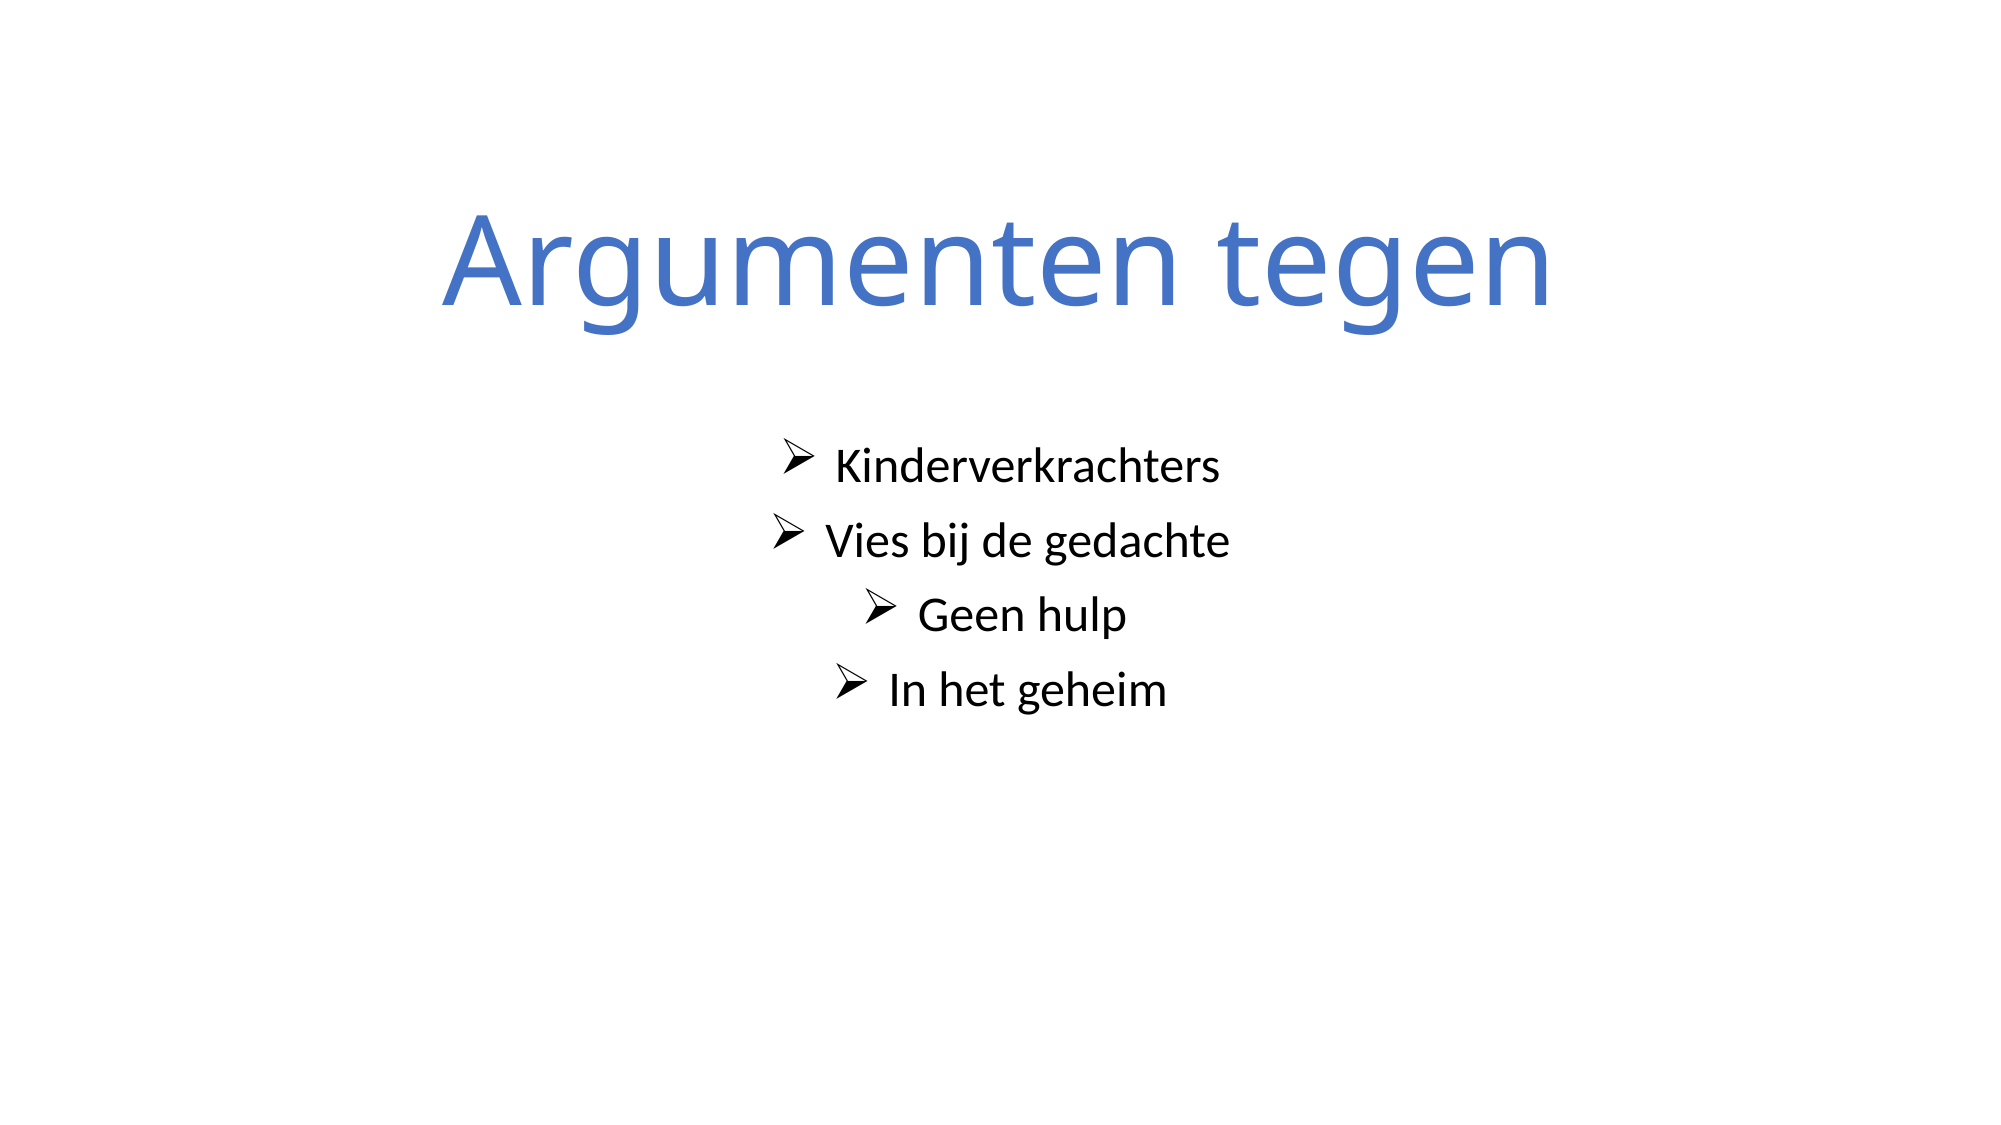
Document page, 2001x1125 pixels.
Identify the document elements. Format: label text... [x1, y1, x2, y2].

title Argumenten tegen [249, 185, 1750, 340]
subtitle Kinderverkrachters Vies bij de gedachte Geen hulp In het geheim [249, 431, 1750, 863]
